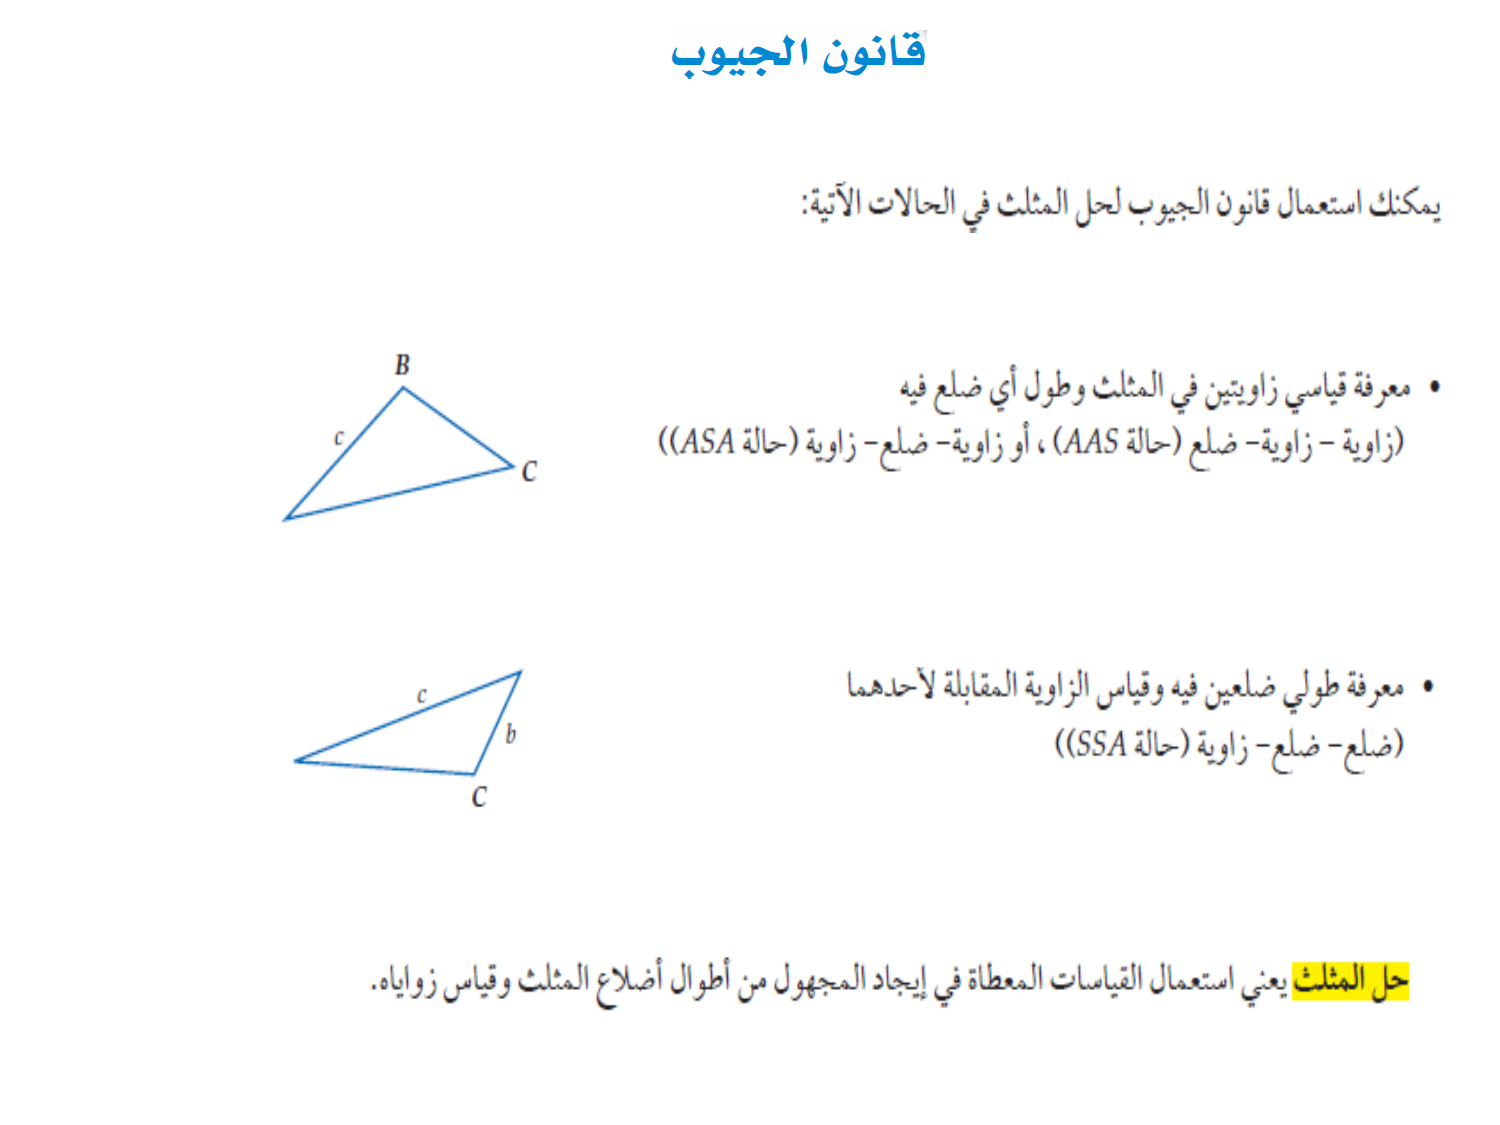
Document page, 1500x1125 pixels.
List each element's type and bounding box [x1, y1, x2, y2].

picture [842, 667, 1440, 777]
picture [671, 30, 927, 79]
picture [801, 175, 1447, 233]
picture [286, 656, 537, 815]
picture [366, 948, 1415, 1015]
picture [272, 339, 540, 543]
picture [655, 362, 1444, 481]
